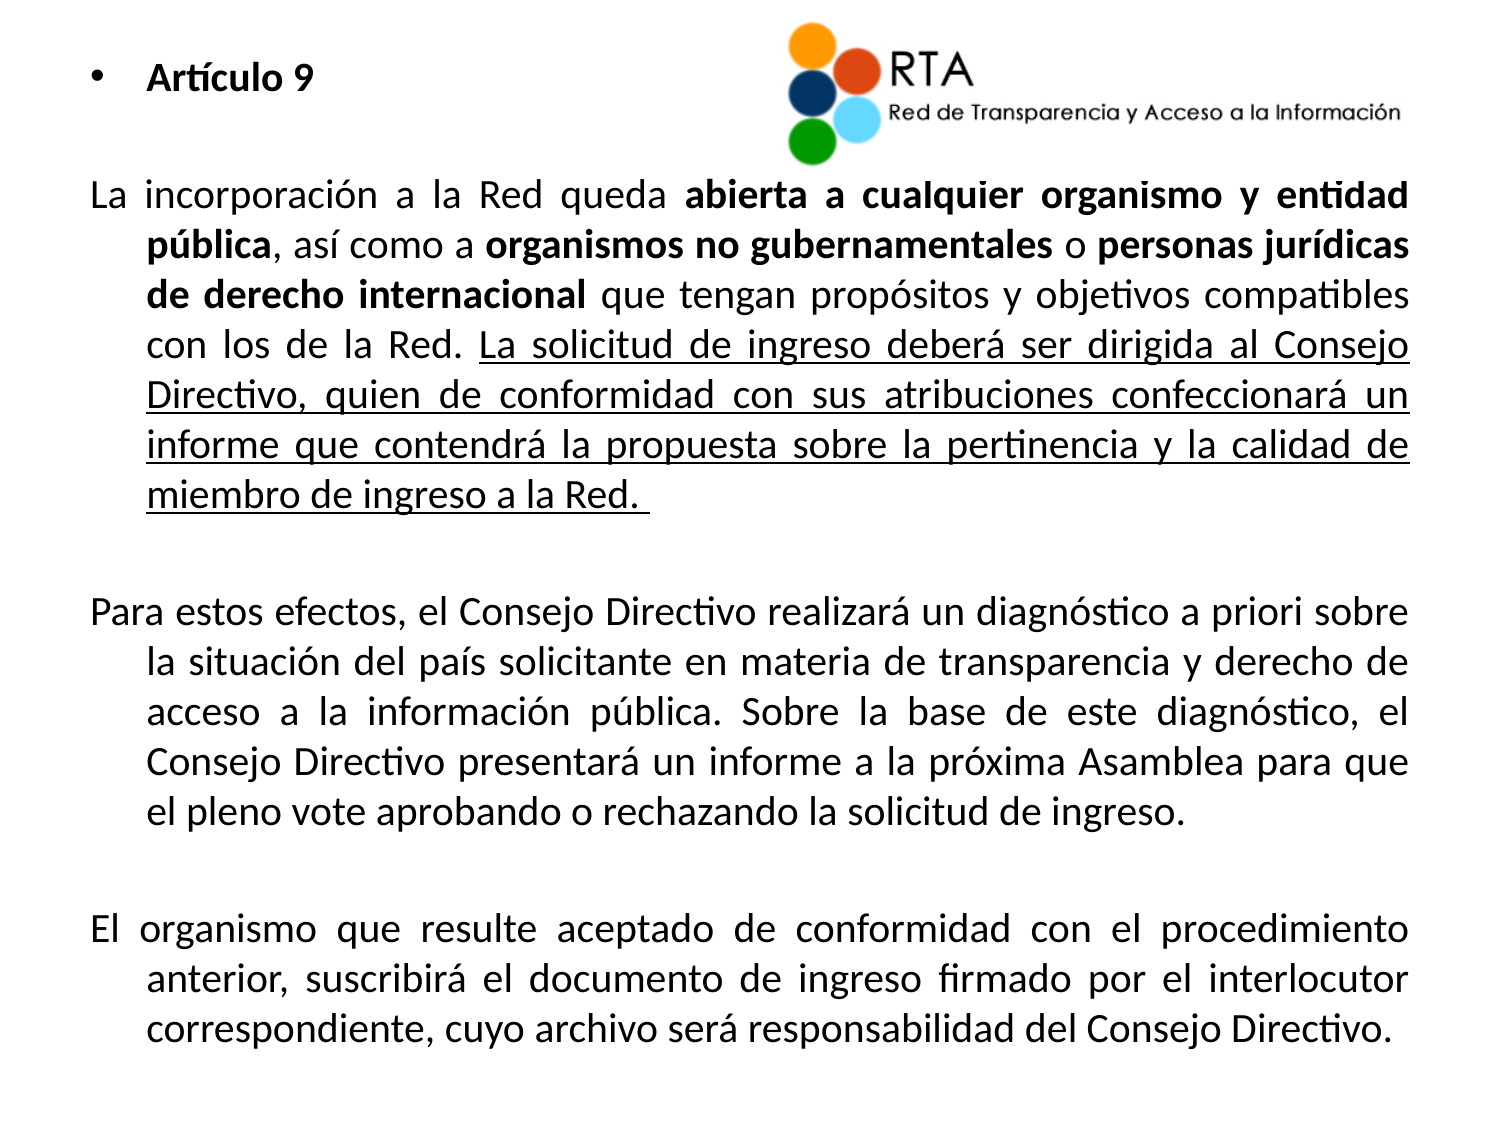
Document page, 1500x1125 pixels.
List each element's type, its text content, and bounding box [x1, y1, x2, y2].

picture [761, 0, 1452, 181]
list Artículo 9 La incorporación a la Red queda abierta a cualquier organismo y entidad pública, así como a organismos no gubernamentales o personas jurídicas de derecho internacional que tengan propósitos y objetivos compatibles con los de la Red. La solicitud de ingreso deberá ser dirigida al Consejo Directivo, quien de conformidad con sus atribuciones confeccionará un informe que contendrá la propuesta sobre la pertinencia y la calidad de miembro de ingreso a la Red. Para estos efectos, el Consejo Directivo realizará un diagnóstico a priori sobre la situación del país solicitante en materia de transparencia y derecho de acceso a la información pública. Sobre la base de este diagnóstico, el Consejo Directivo presentará un informe a la próxima Asamblea para que el pleno vote aprobando o rechazando la solicitud de ingreso. El organismo que resulte aceptado de conformidad con el procedimiento anterior, suscribirá el documento de ingreso firmado por el interlocutor correspondiente, cuyo archivo será responsabilidad del Consejo Directivo. [75, 42, 1425, 982]
